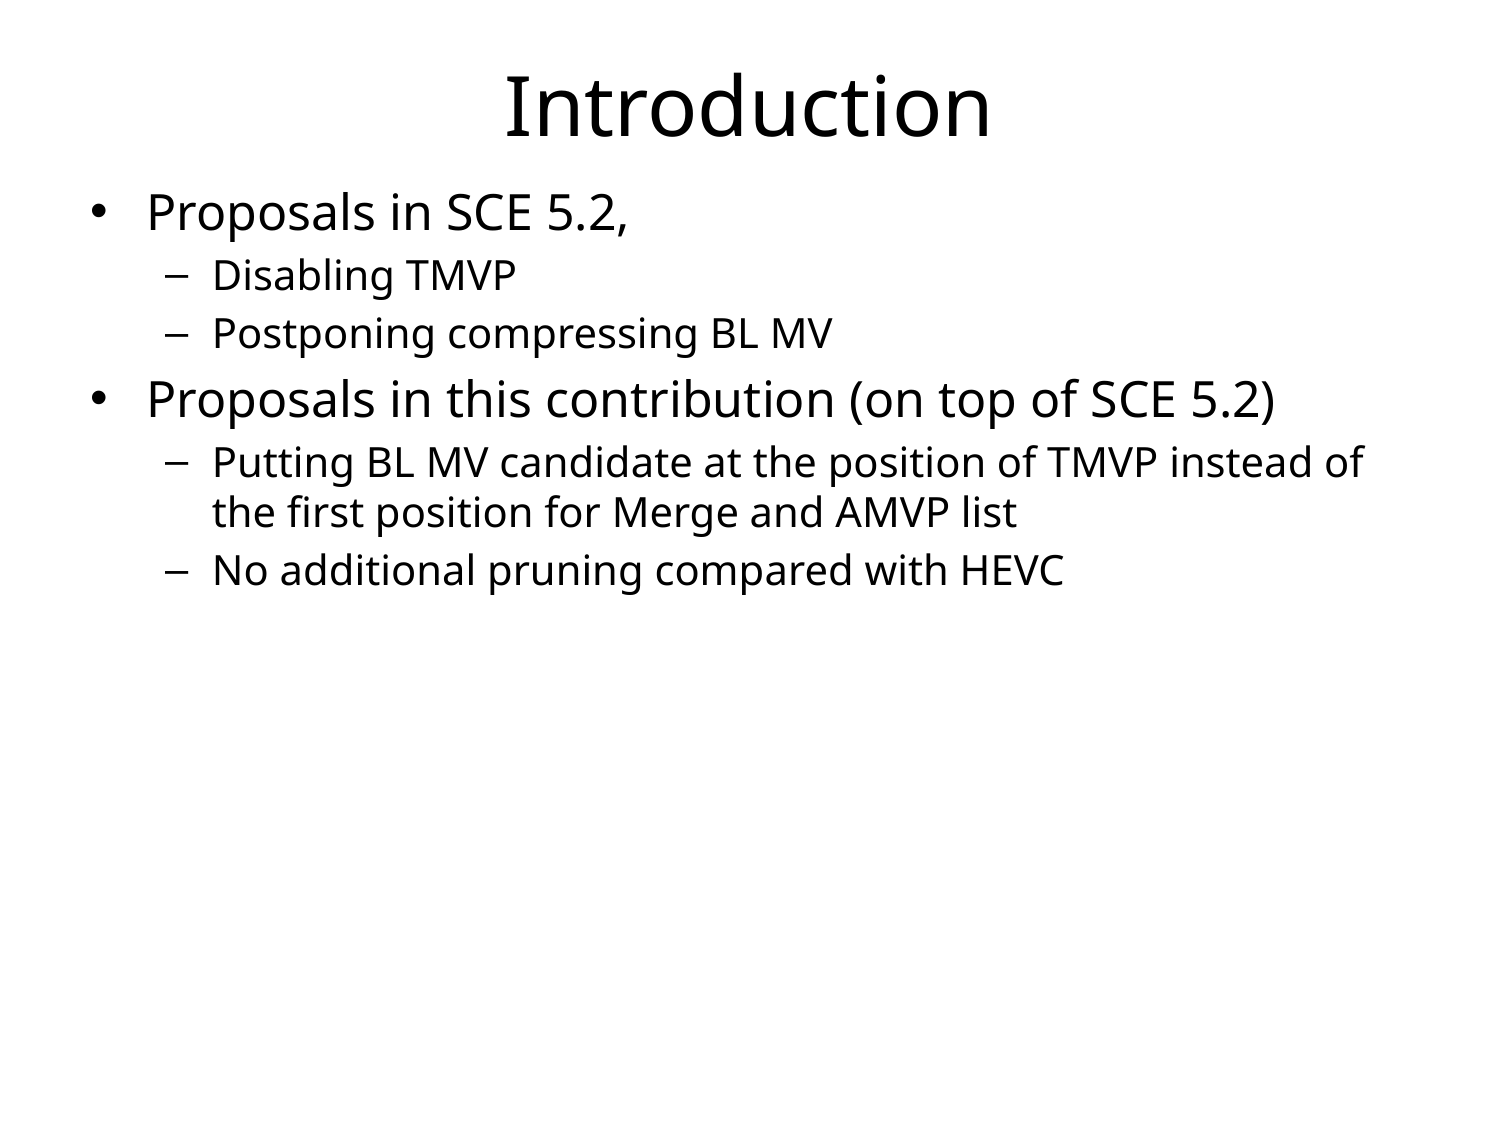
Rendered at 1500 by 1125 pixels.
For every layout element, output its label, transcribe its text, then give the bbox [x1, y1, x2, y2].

list Proposals in SCE 5.2, Disabling TMVP Postponing compressing BL MV Proposals in this contribution (on top of SCE 5.2) Putting BL MV candidate at the position of TMVP instead of the first position for Merge and AMVP list No additional pruning compared with HEVC [75, 172, 1425, 1005]
title Introduction [75, 45, 1425, 161]
